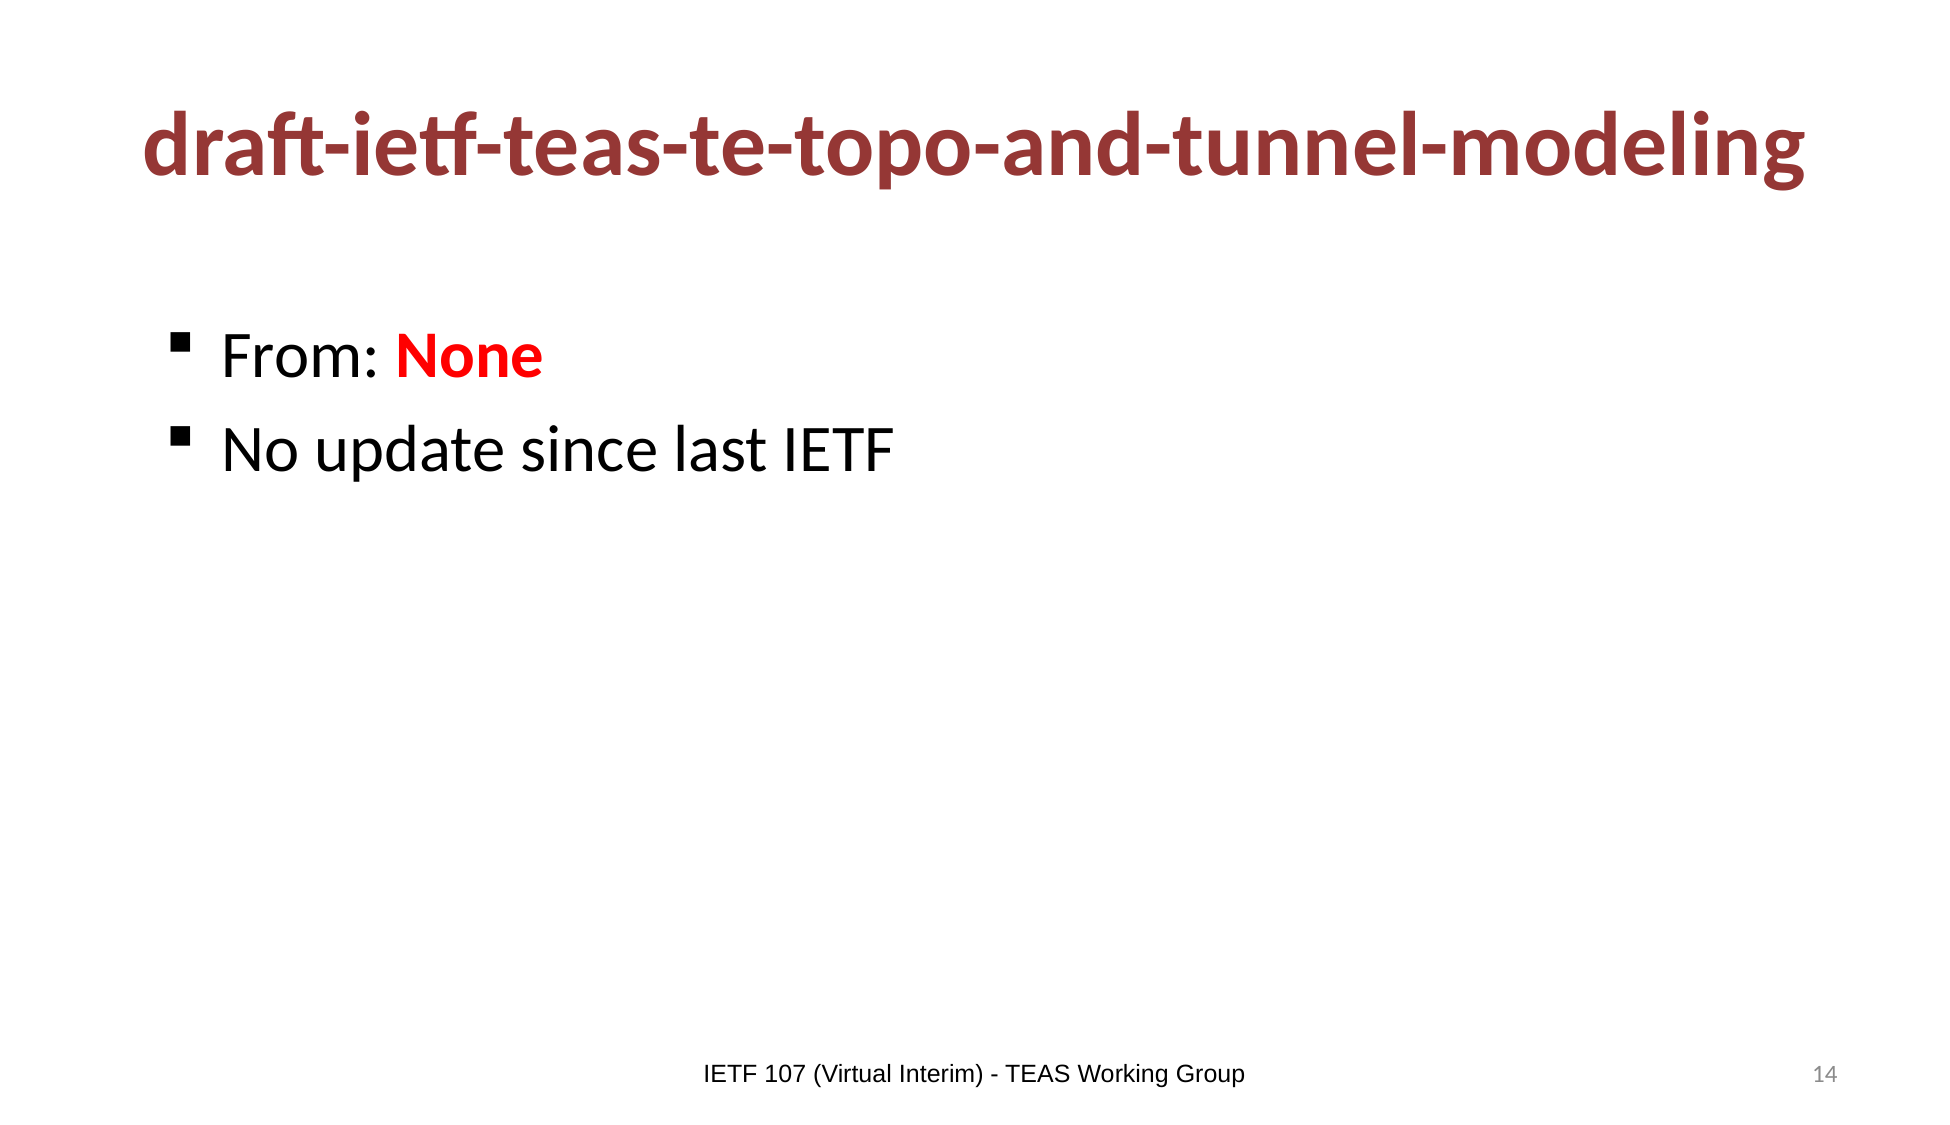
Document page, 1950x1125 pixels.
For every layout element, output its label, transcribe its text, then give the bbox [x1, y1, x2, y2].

footer IETF 107 (Virtual Interim) - TEAS Working Group [666, 1046, 1284, 1103]
slide_number 14 [1397, 1046, 1853, 1103]
title draft-ietf-teas-te-topo-and-tunnel-modeling [97, 45, 1853, 233]
text_box From: None No update since last IETF [149, 303, 1905, 1046]
